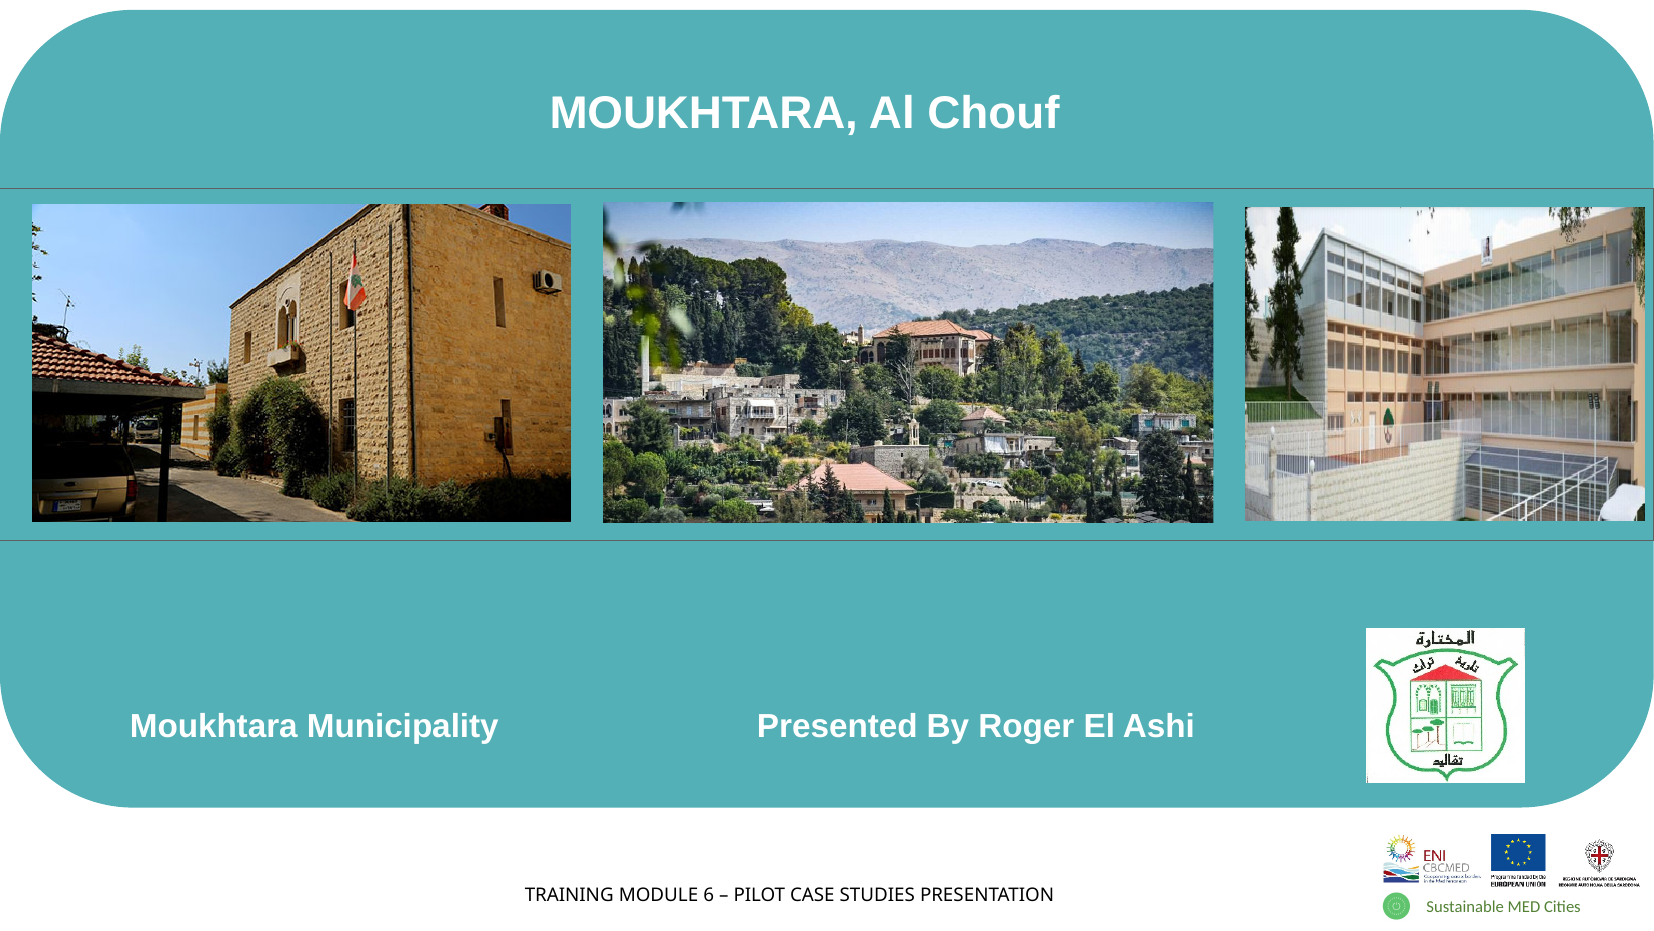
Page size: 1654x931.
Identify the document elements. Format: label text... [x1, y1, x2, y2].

picture [32, 204, 571, 523]
picture [603, 202, 1214, 523]
picture [1245, 207, 1645, 522]
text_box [1367, 834, 1654, 921]
picture [1366, 628, 1525, 783]
text_box TRAINING MODULE 6 – PILOT CASE STUDIES PRESENTATION [510, 871, 1332, 931]
text_box [0, 9, 1654, 188]
text_box Moukhtara Municipality Presented By Roger El Ashi [71, 690, 1289, 752]
text_box [0, 188, 1654, 541]
text_box [0, 541, 1654, 808]
text_box MOUKHTARA, Al Chouf [71, 67, 1495, 146]
